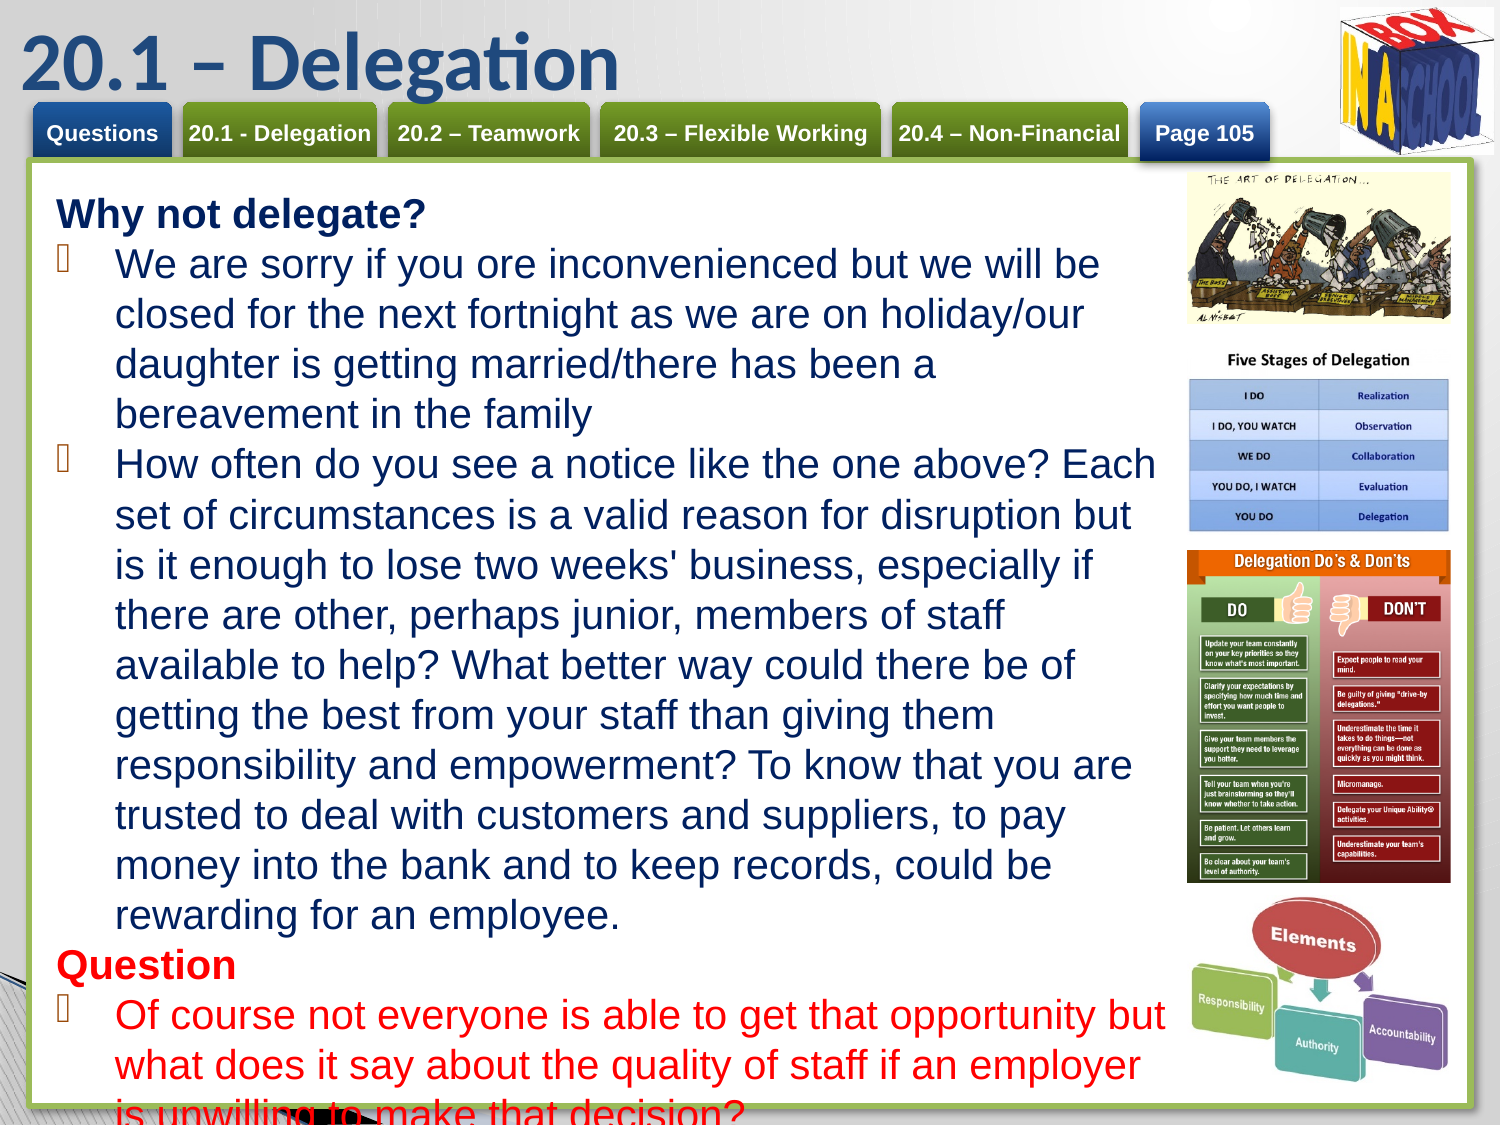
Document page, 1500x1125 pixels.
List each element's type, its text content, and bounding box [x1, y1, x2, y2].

text_box Why not delegate? We are sorry if you ore inconvenienced but we will be closed for the next fortnight as we are on holiday/our daughter is getting married/there has been a bereavement in the family How often do you see a notice like the one above? Each set of circumstances is a valid reason for disruption but is it enough to lose two weeks' business, especially if there are other, perhaps junior, members of staff available to help? What better way could there be of getting the best from your staff than giving them responsibility and empowerment? To know that you are trusted to deal with customers and suppliers, to pay money into the bank and to keep records, could be rewarding for an employee. Question Of course not everyone is able to get that opportunity but what does it say about the quality of staff if an employer is unwilling to make that decision? [41, 179, 1187, 1125]
title 20.1 – Delegation [5, 11, 1270, 102]
text_box Page 105 [1139, 101, 1270, 161]
picture [1340, 7, 1495, 155]
picture [1186, 349, 1451, 535]
picture [1186, 895, 1451, 1083]
picture [1186, 172, 1451, 324]
picture [1186, 550, 1451, 883]
